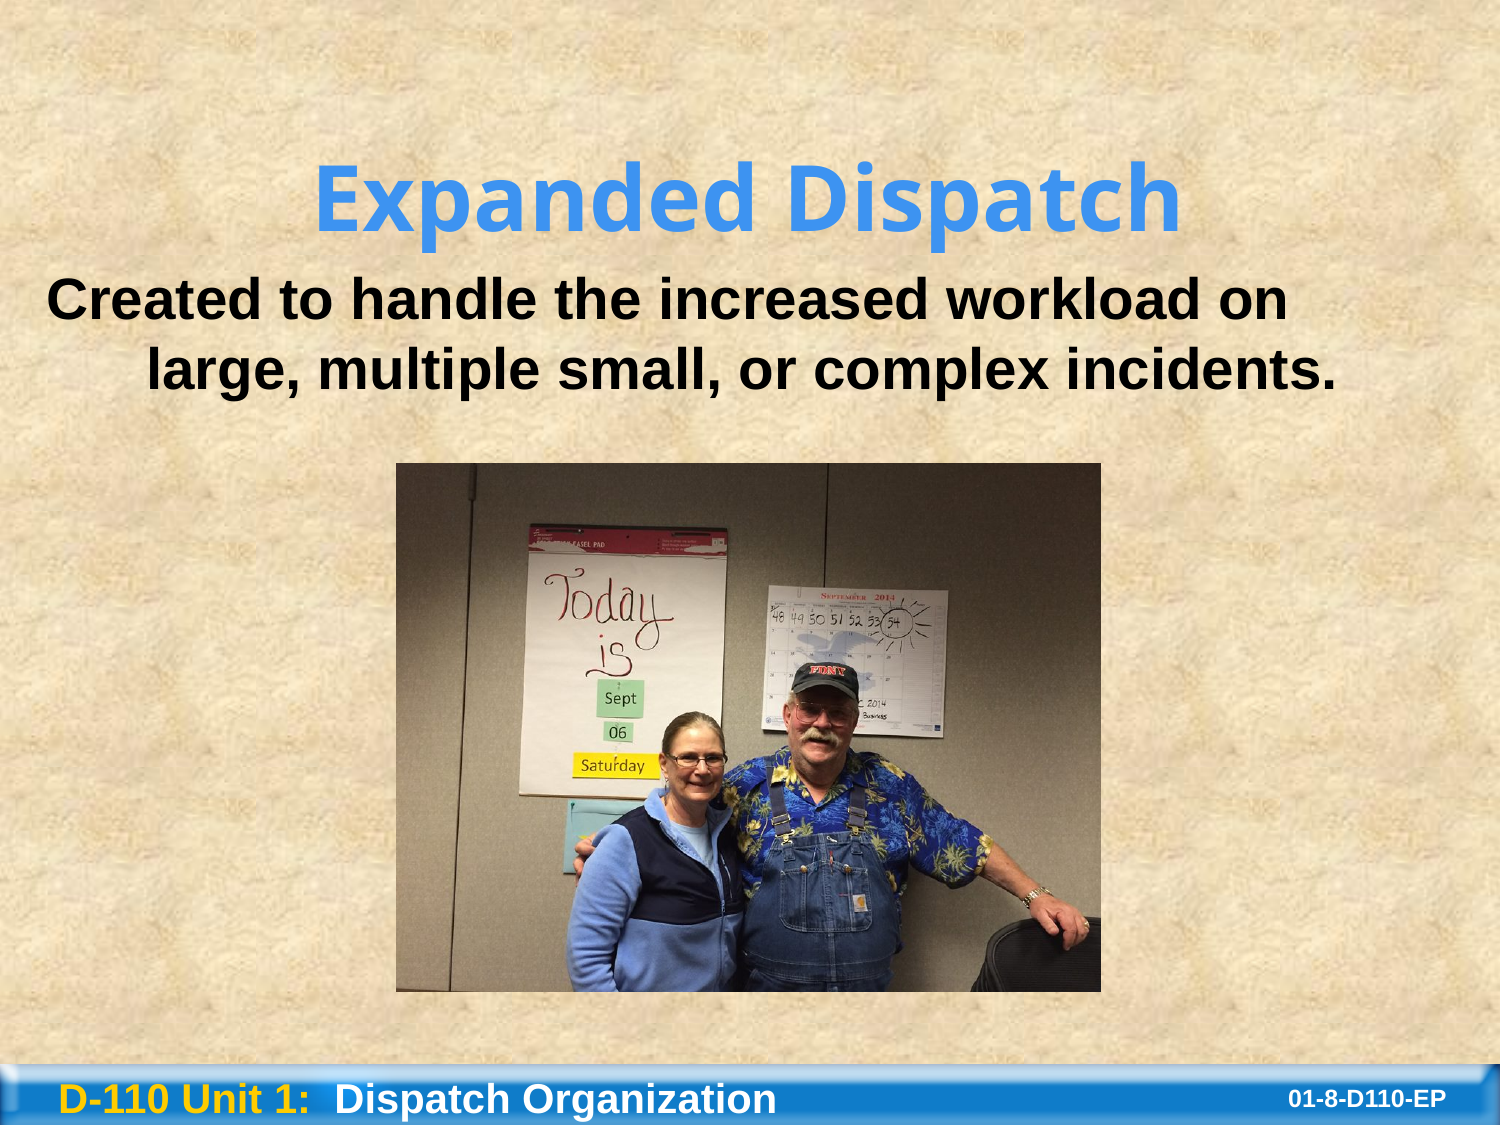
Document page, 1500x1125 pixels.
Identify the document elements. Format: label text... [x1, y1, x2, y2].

picture [0, 0, 1500, 1125]
text_box D-110 Unit 1: Dispatch Organization [43, 1064, 1039, 1125]
list Expanded Dispatch Created to handle the increased workload on large, multiple small, or complex incidents. [31, 132, 1367, 533]
